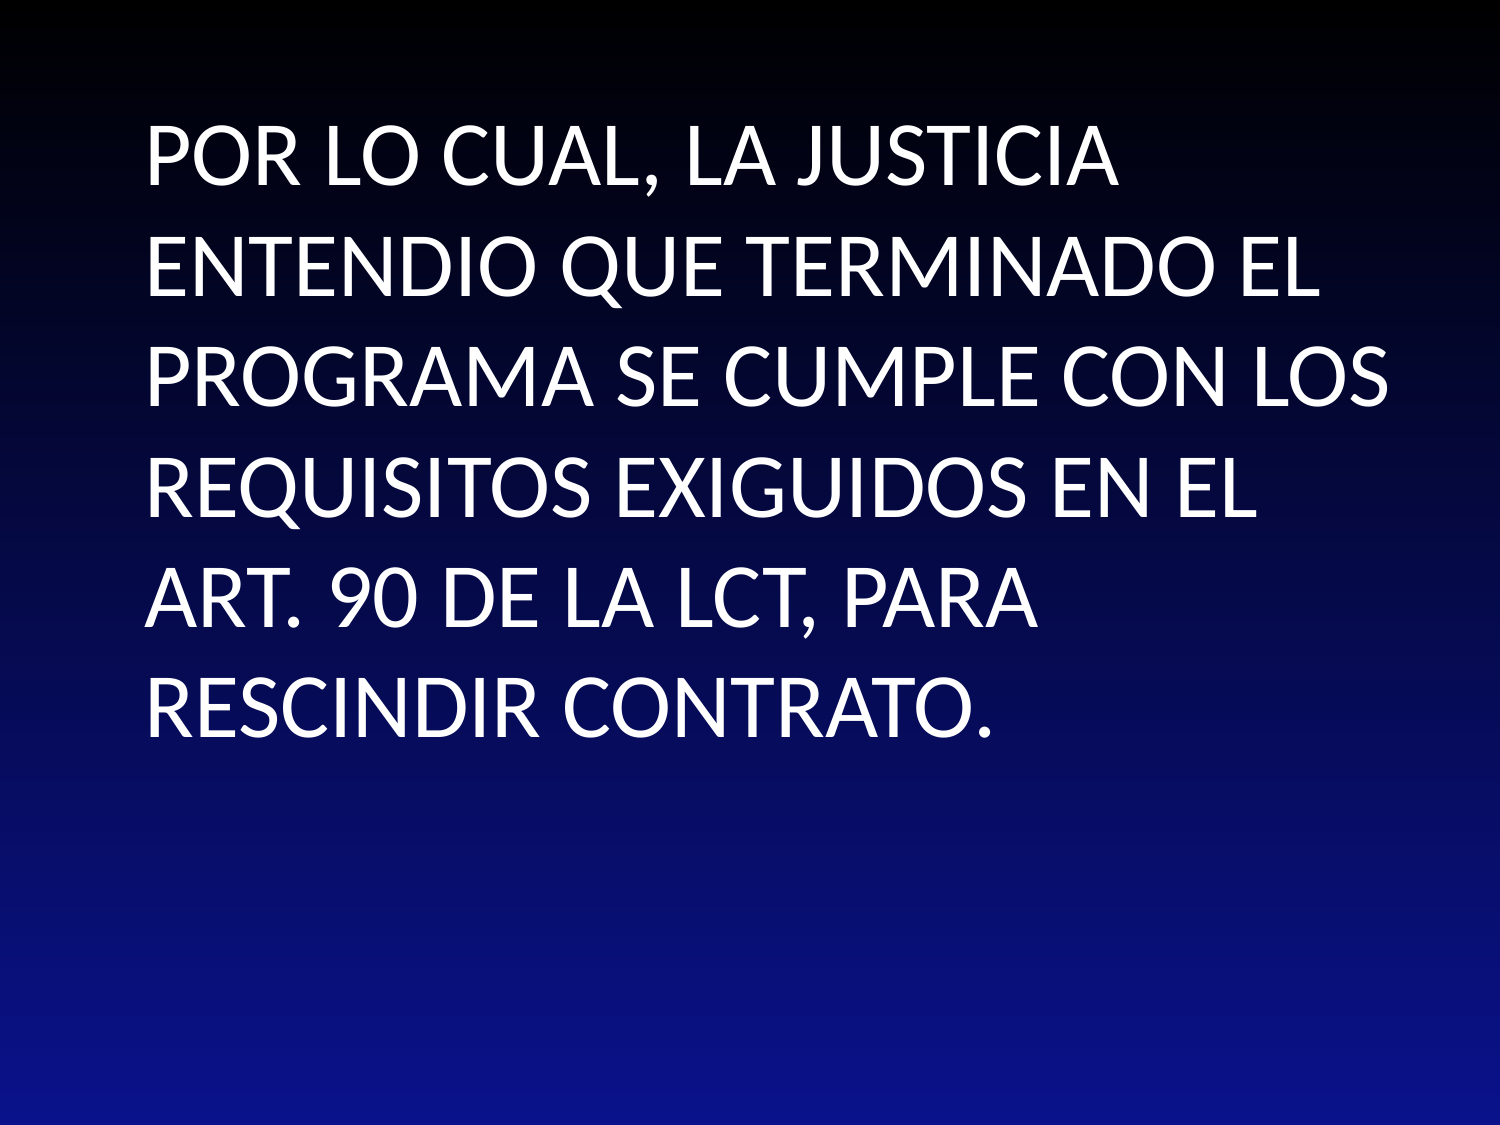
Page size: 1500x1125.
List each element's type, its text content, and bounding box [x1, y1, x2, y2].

list POR LO CUAL, LA JUSTICIA ENTENDIO QUE TERMINADO EL PROGRAMA SE CUMPLE CON LOS REQUISITOS EXIGUIDOS EN EL ART. 90 DE LA LCT, PARA RESCINDIR CONTRATO. [74, 42, 1426, 1006]
